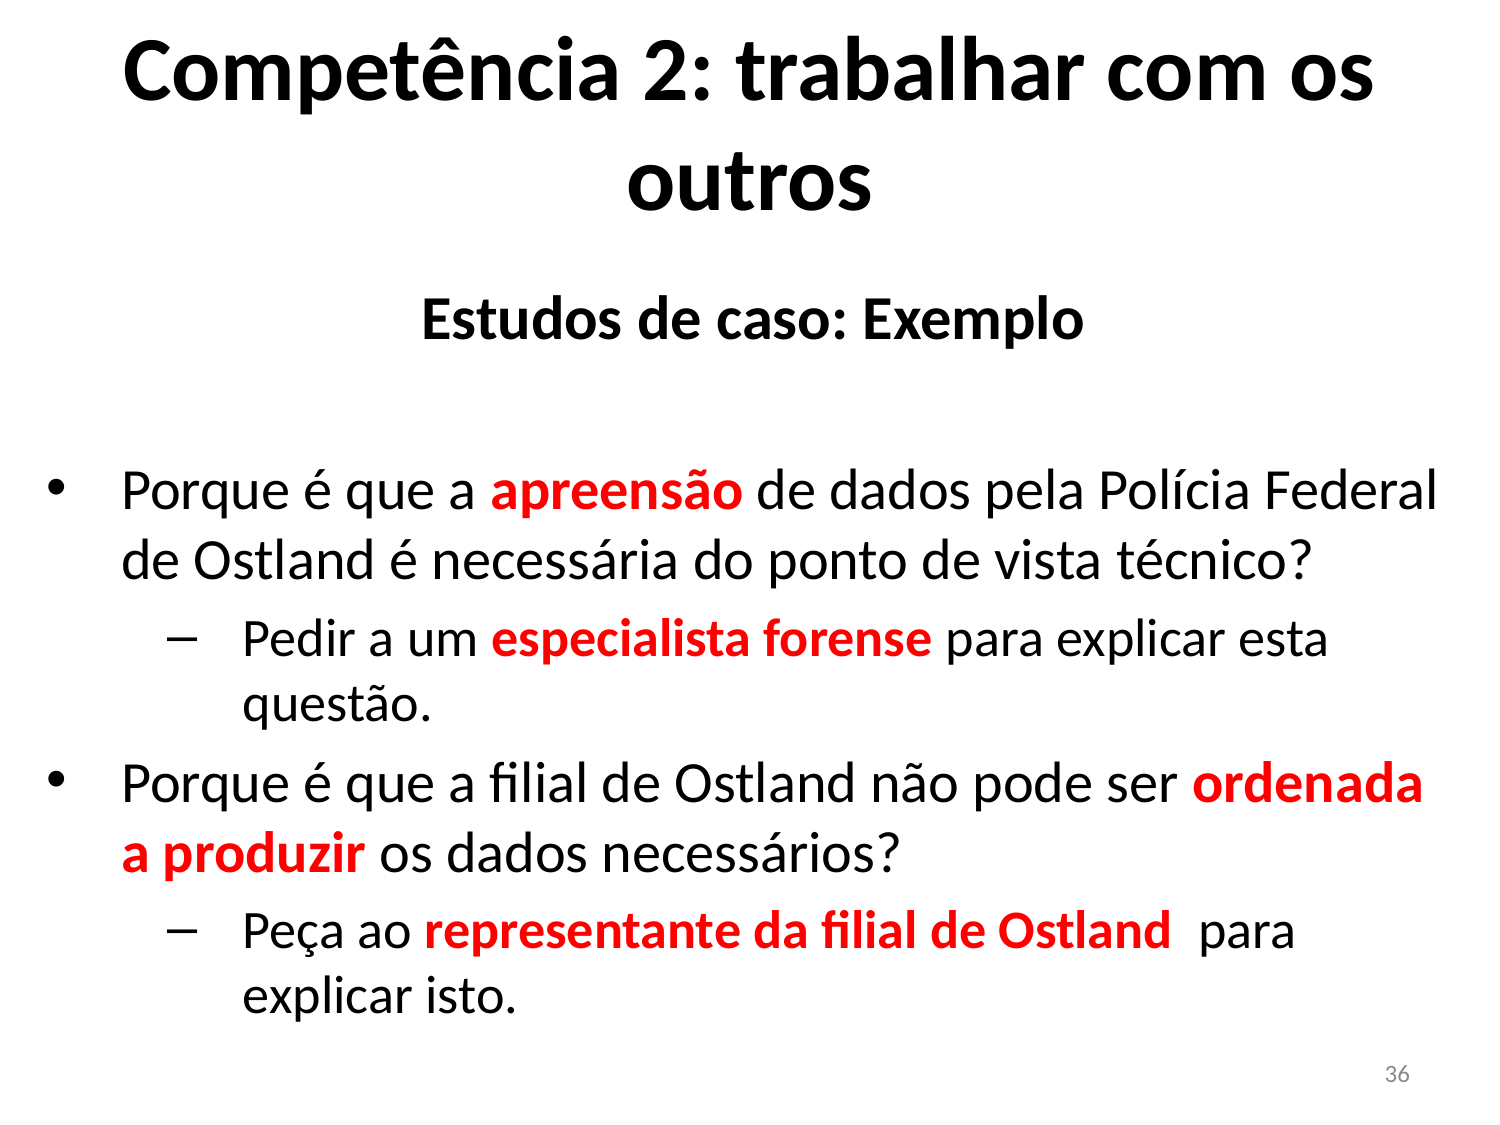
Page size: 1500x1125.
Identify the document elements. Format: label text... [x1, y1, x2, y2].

text_box Estudos de caso: Exemplo Porque é que a apreensão de dados pela Polícia Federal de Ostland é necessária do ponto de vista técnico? Pedir a um especialista forense para explicar esta questão. Porque é que a filial de Ostland não pode ser ordenada a produzir os dados necessários? Peça ao representante da filial de Ostland para explicar isto. [31, 270, 1476, 1069]
slide_number 36 [1074, 1042, 1425, 1103]
title Competência 2: trabalhar com os outros [75, 24, 1425, 213]
